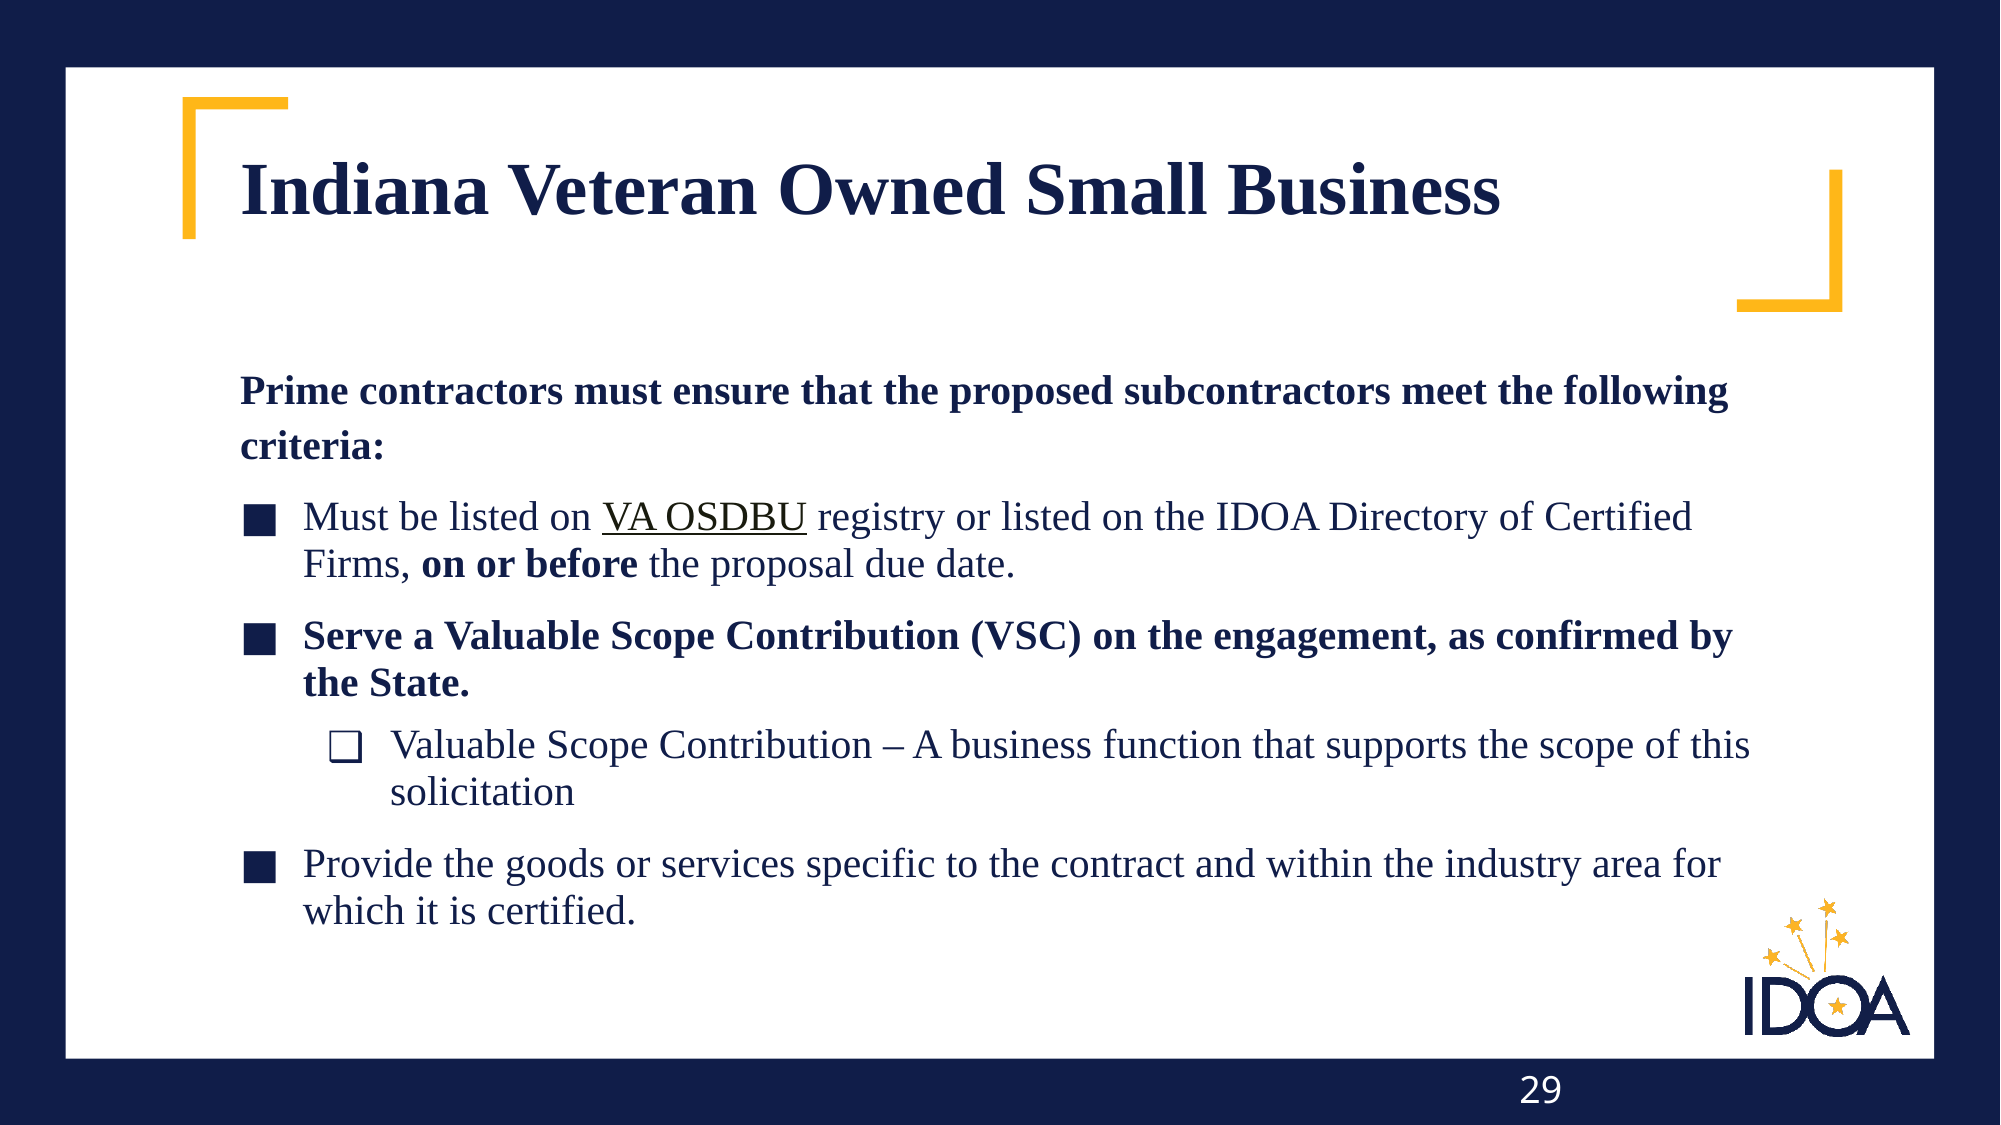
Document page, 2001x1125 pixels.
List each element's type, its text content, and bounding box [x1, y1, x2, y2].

picture [1702, 857, 1959, 1114]
list Prime contractors must ensure that the proposed subcontractors meet the following criteria: Must be listed on VA OSDBU registry or listed on the IDOA Directory of Certified Firms, on or before the proposal due date. Serve a Valuable Scope Contribution (VSC) on the engagement, as confirmed by the State. Valuable Scope Contribution – A business function that supports the scope of this solicitation Provide the goods or services specific to the contract and within the industry area for which it is certified. [225, 350, 1800, 958]
title Indiana Veteran Owned Small Business [225, 142, 1866, 279]
slide_number 29 [1504, 1058, 1767, 1125]
